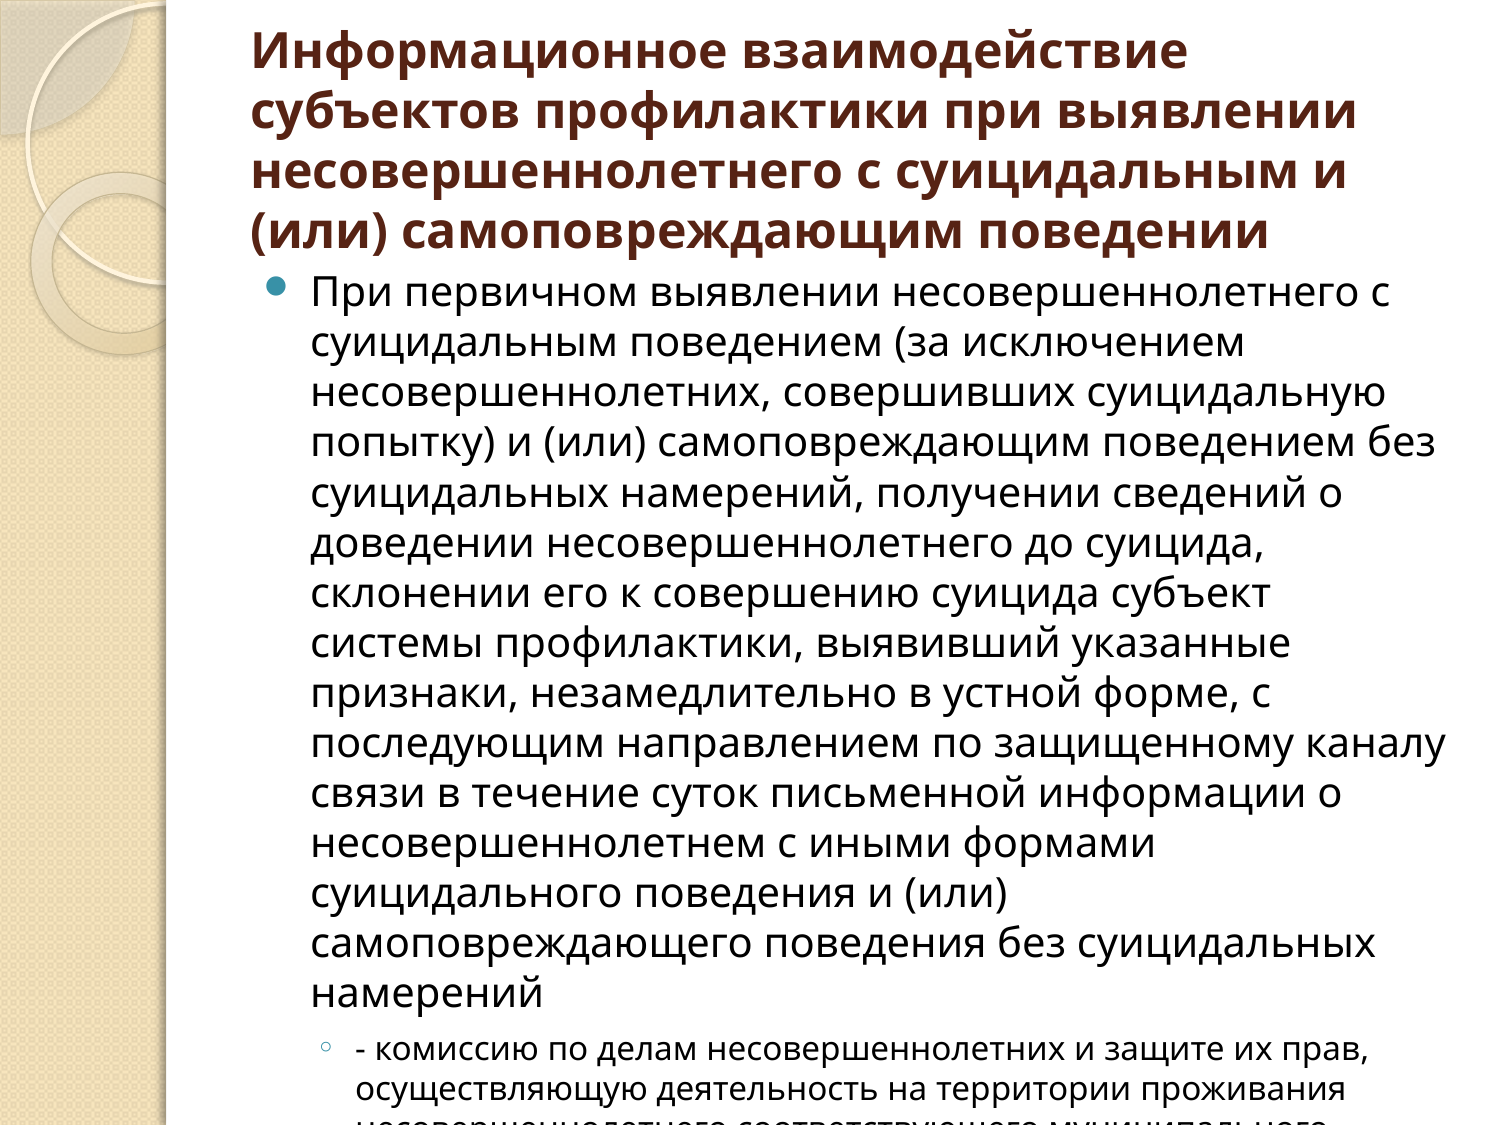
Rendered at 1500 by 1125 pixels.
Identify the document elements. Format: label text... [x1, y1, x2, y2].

title Информационное взаимодействие субъектов профилактики при выявлении несовершеннолетнего с суицидальным и (или) самоповреждающим поведении [235, 45, 1466, 233]
list При первичном выявлении несовершеннолетнего с суицидальным поведением (за исключением несовершеннолетних, совершивших суицидальную попытку) и (или) самоповреждающим поведением без суицидальных намерений, получении сведений о доведении несовершеннолетнего до суицида, склонении его к совершению суицида субъект системы профилактики, выявивший указанные признаки, незамедлительно в устной форме, с последующим направлением по защищенному каналу связи в течение суток письменной информации о несовершеннолетнем с иными формами суицидального поведения и (или) самоповреждающего поведения без суицидальных намерений - комиссию по делам несовершеннолетних и защите их прав, осуществляющую деятельность на территории проживания несовершеннолетнего соответствующего муниципального образования Новосибирской области. [235, 257, 1466, 1025]
